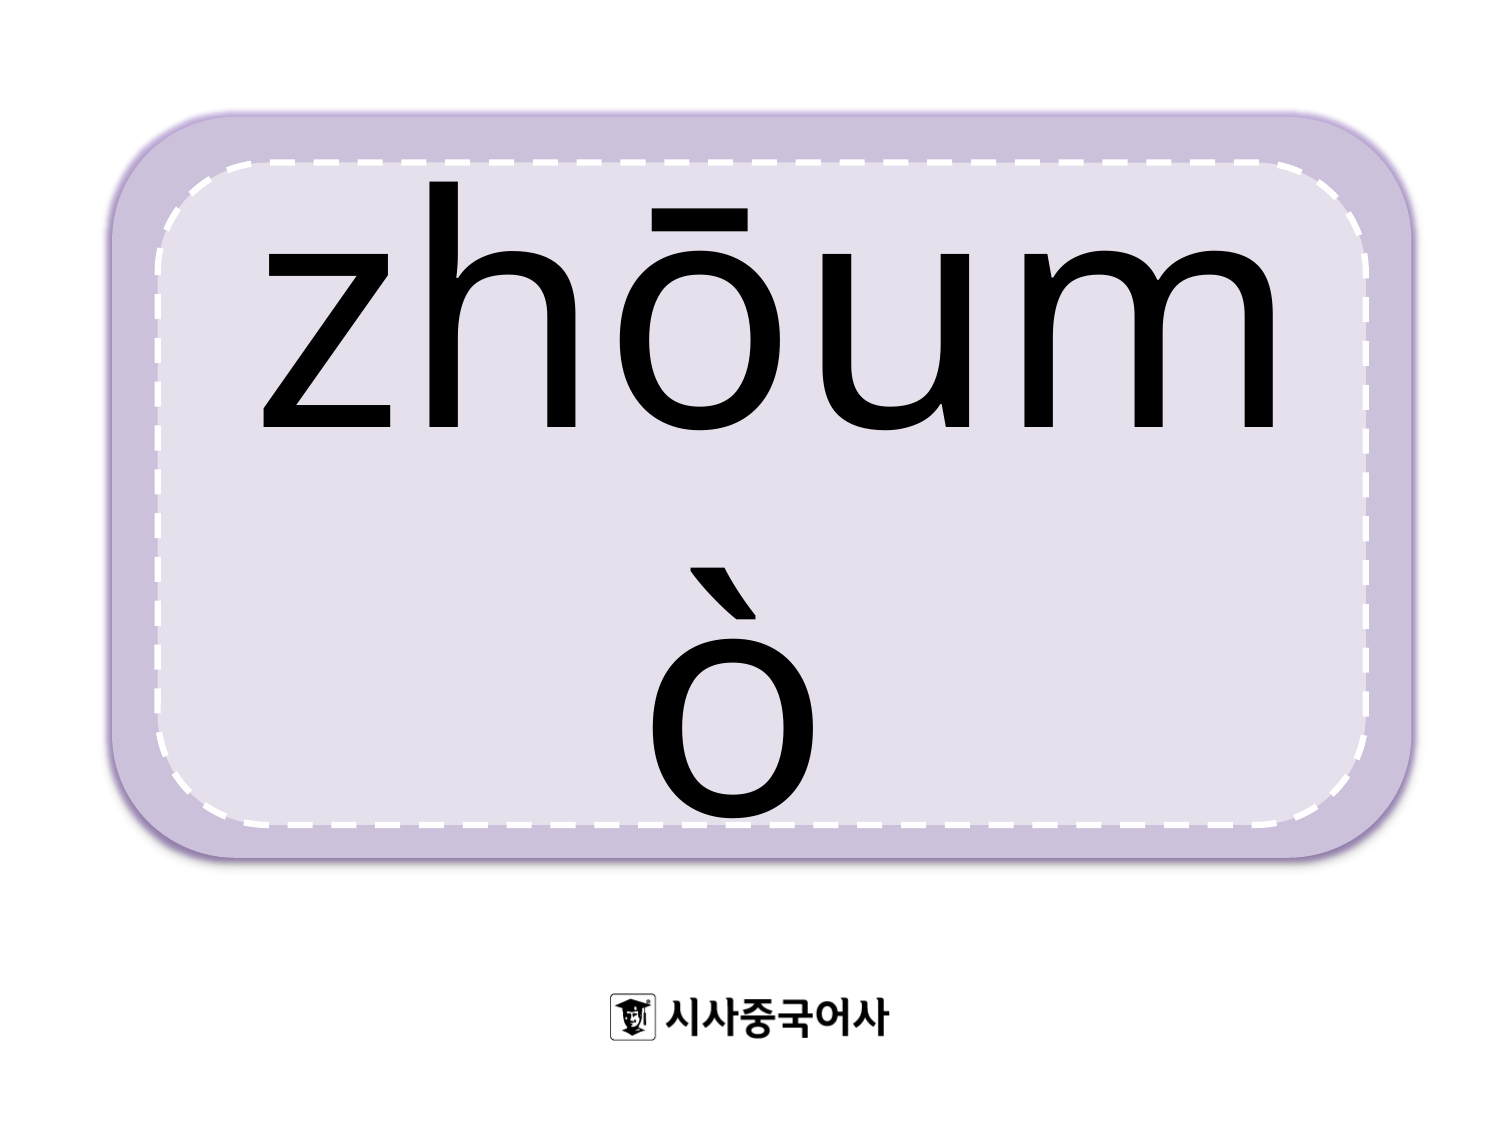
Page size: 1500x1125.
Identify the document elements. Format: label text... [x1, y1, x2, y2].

text_box zhōumò [171, 160, 1380, 824]
picture [602, 987, 898, 1047]
